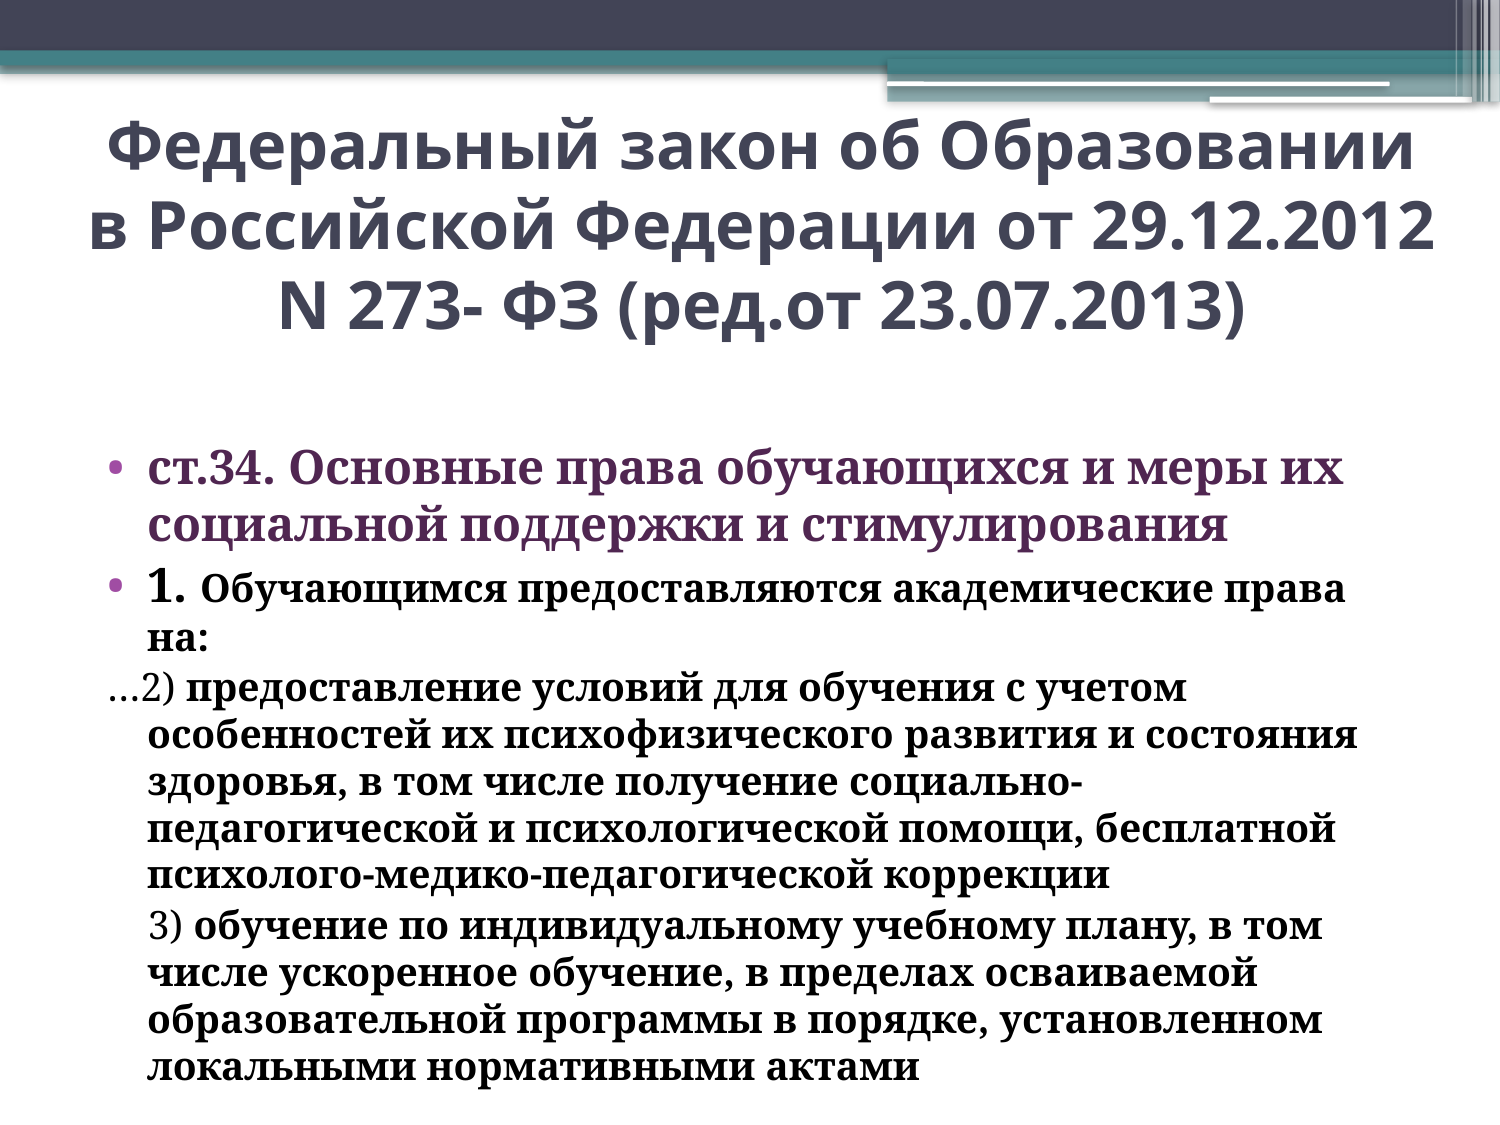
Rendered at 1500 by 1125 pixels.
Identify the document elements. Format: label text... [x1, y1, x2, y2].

list ст.34. Основные права обучающихся и меры их социальной поддержки и стимулирования 1. Обучающимся предоставляются академические права на: …2) предоставление условий для обучения с учетом особенностей их психофизического развития и состояния здоровья, в том числе получение социально-педагогической и психологической помощи, бесплатной психолого-медико-педагогической коррекции 3) обучение по индивидуальному учебному плану, в том числе ускоренное обучение, в пределах осваиваемой образовательной программы в порядке, установленном локальными нормативными актами [75, 368, 1425, 1102]
title Федеральный закон об Образовании в Российской Федерации от 29.12.2012 N 273- ФЗ (ред.от 23.07.2013) [70, 117, 1454, 329]
